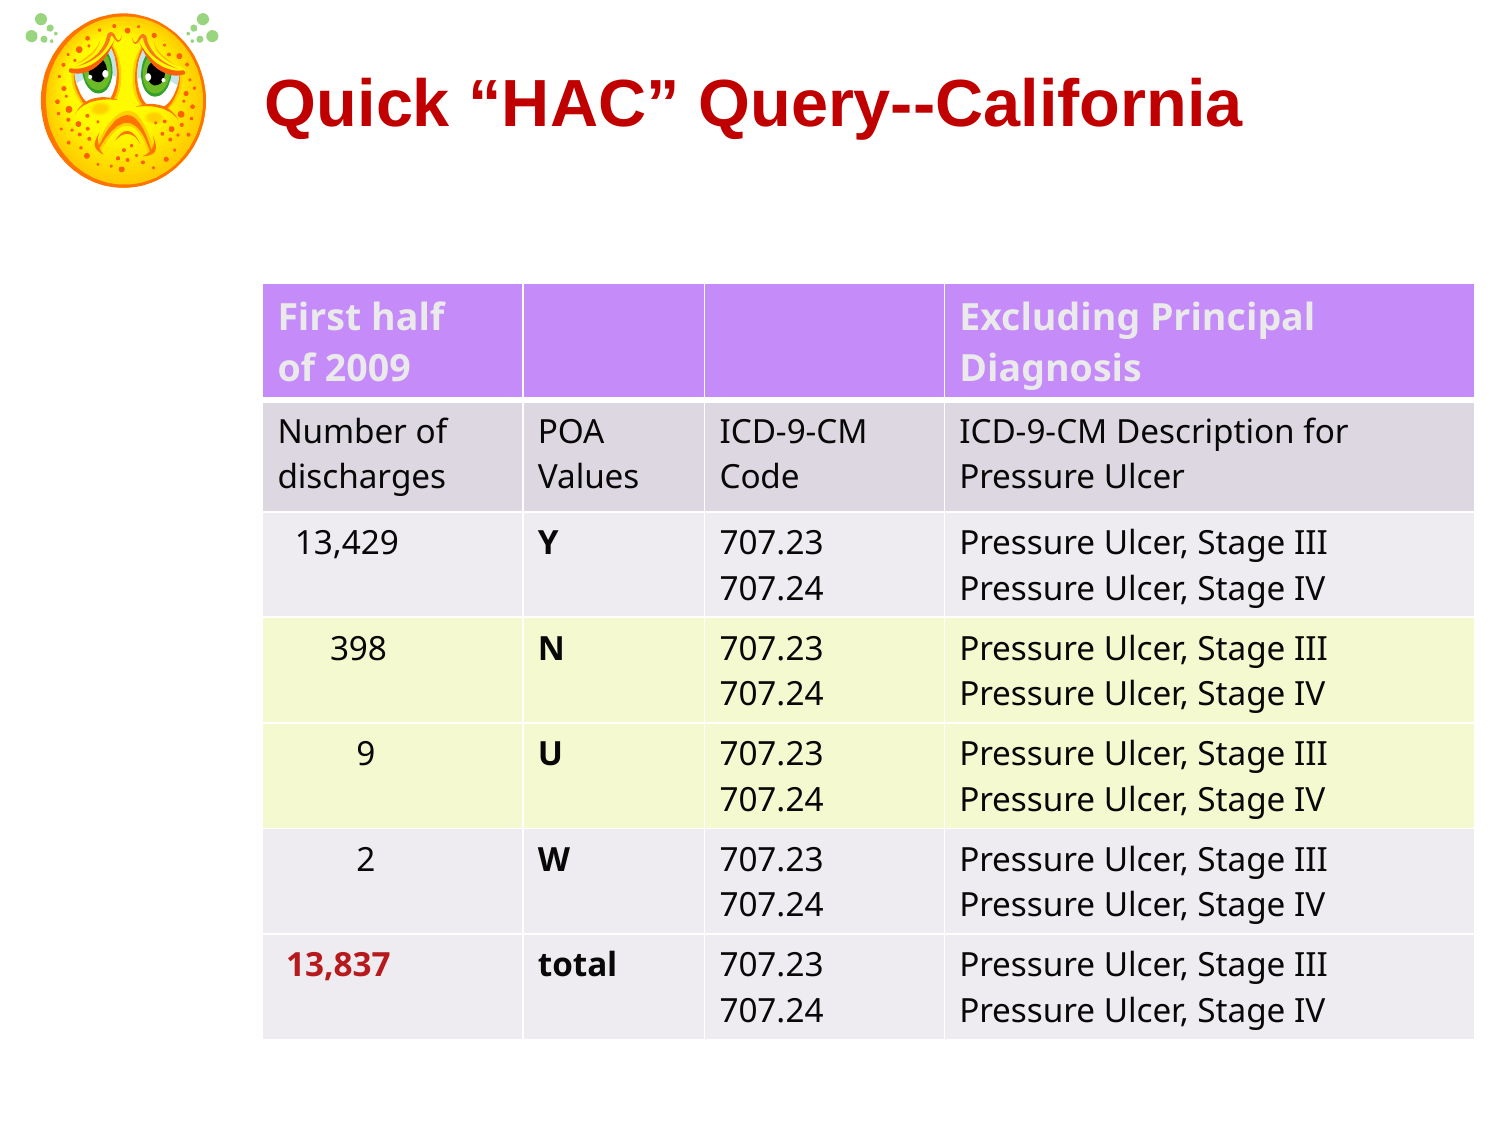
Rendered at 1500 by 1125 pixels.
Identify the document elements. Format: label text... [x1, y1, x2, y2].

table_cell 9 [263, 724, 522, 828]
title Quick “HAC” Query--California [249, 12, 1500, 188]
table_cell 13,837 [263, 935, 522, 1039]
table_header Excluding Principal Diagnosis [945, 284, 1474, 397]
table_cell total [524, 935, 704, 1039]
table_cell 2 [263, 829, 522, 933]
table_cell ICD-9-CM Code [705, 403, 944, 511]
picture [24, 12, 220, 189]
table_cell 707.23 707.24 [705, 618, 944, 722]
table_header [705, 284, 944, 397]
table_header [524, 284, 704, 397]
table_cell 707.23 707.24 [705, 829, 944, 933]
table_cell Pressure Ulcer, Stage III Pressure Ulcer, Stage IV [945, 935, 1474, 1039]
table_cell 398 [263, 618, 522, 722]
table_cell 13,429 [263, 513, 522, 616]
table_cell Y [524, 513, 704, 616]
table_cell Pressure Ulcer, Stage III Pressure Ulcer, Stage IV [945, 829, 1474, 933]
table_cell N [524, 618, 704, 722]
table_cell Pressure Ulcer, Stage III Pressure Ulcer, Stage IV [945, 724, 1474, 828]
table_header First half of 2009 [263, 284, 522, 397]
table_cell 707.23 707.24 [705, 513, 944, 616]
table_cell U [524, 724, 704, 828]
table_cell 707.23 707.24 [705, 935, 944, 1039]
table_cell W [524, 829, 704, 933]
table_cell Number of discharges [263, 403, 522, 511]
table_cell Pressure Ulcer, Stage III Pressure Ulcer, Stage IV [945, 513, 1474, 616]
table_cell POA Values [524, 403, 704, 511]
table_cell Pressure Ulcer, Stage III Pressure Ulcer, Stage IV [945, 618, 1474, 722]
table_cell ICD-9-CM Description for Pressure Ulcer [945, 403, 1474, 511]
table_cell 707.23 707.24 [705, 724, 944, 828]
